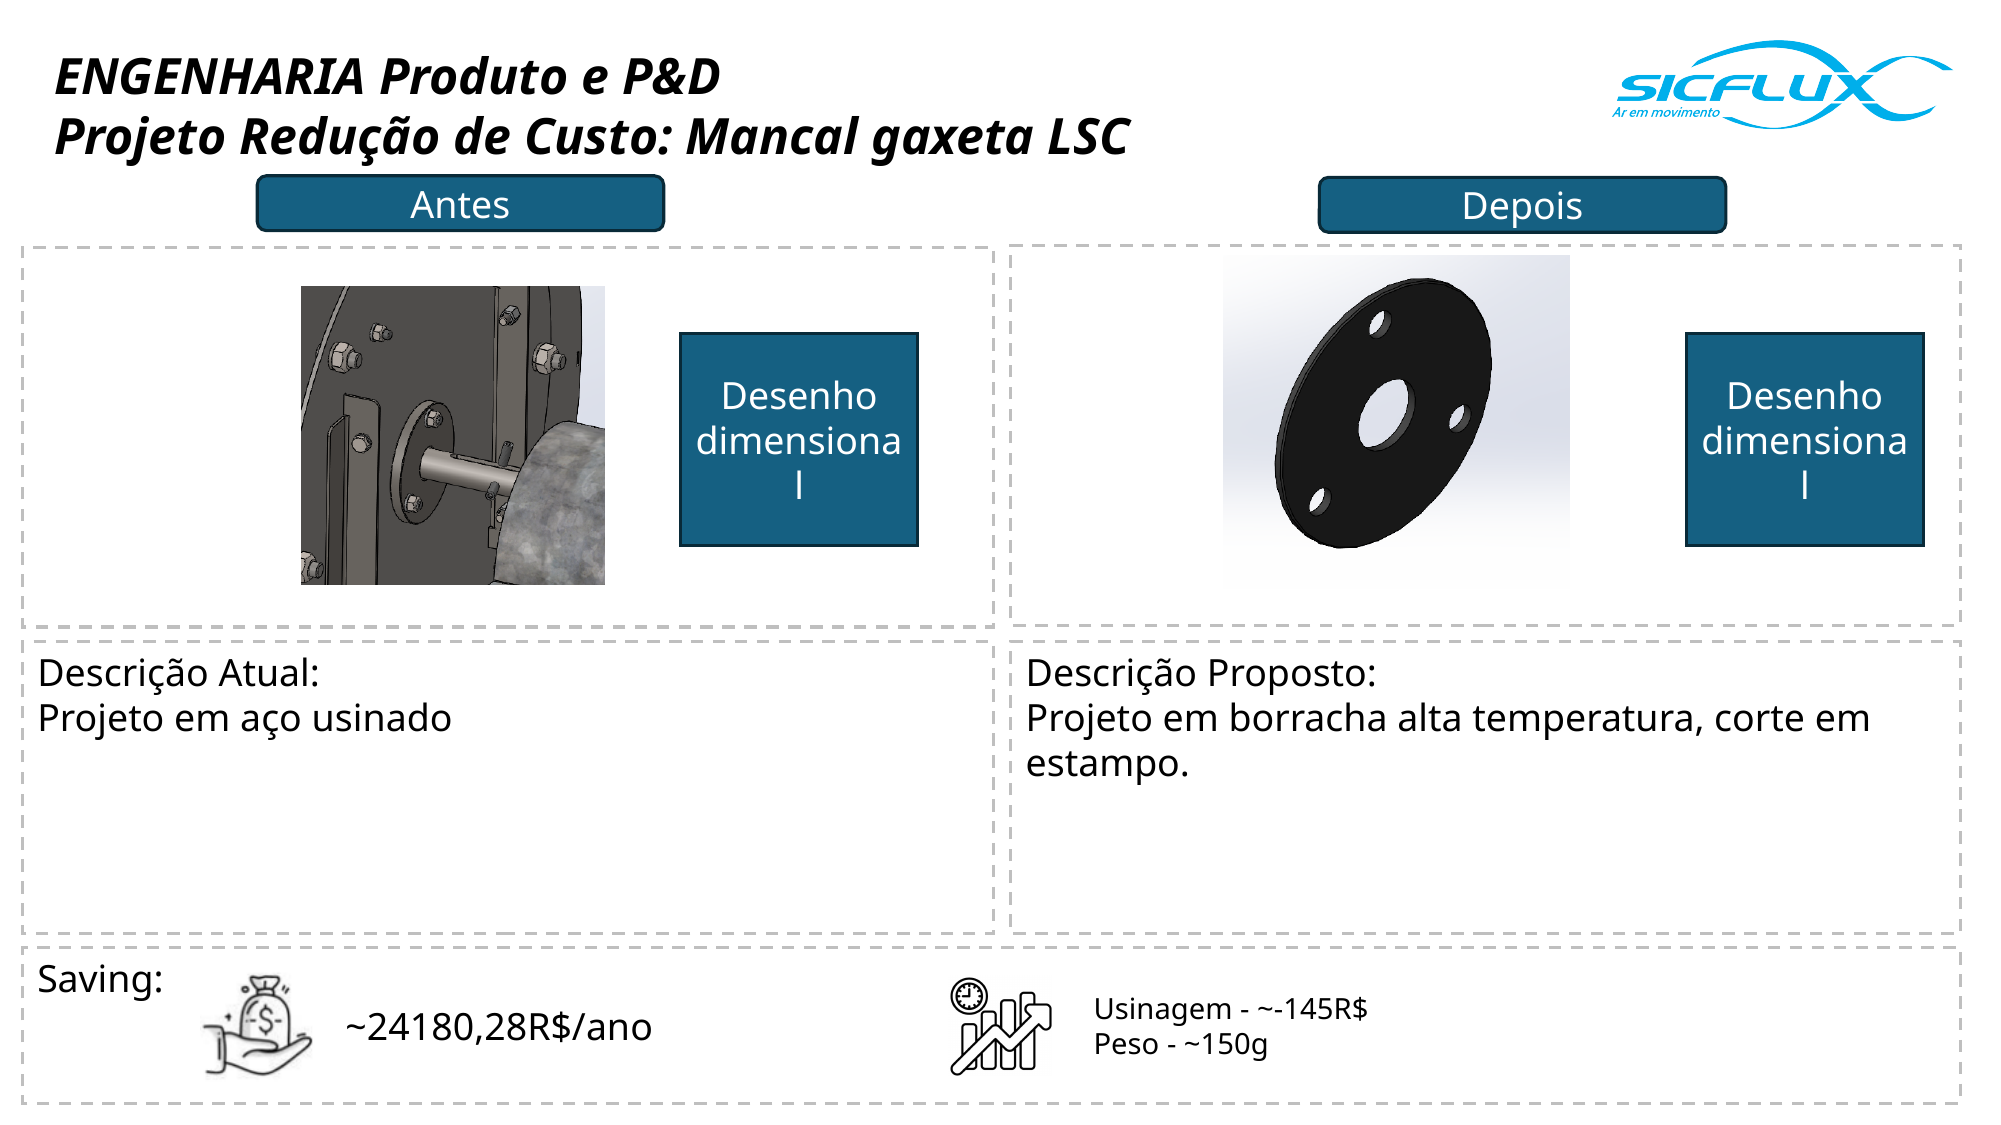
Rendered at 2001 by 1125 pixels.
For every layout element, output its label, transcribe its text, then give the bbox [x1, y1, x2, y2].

text_box ENGENHARIA Produto e P&D Projeto Redução de Custo: Mancal gaxeta LSC [39, 37, 1570, 172]
text_box Desenho dimensional [1685, 332, 1925, 547]
picture [948, 974, 1052, 1076]
text_box Antes [255, 174, 666, 233]
text_box [21, 246, 995, 629]
text_box Usinagem - ~-145R$ Peso - ~150g [1077, 965, 1667, 1085]
text_box Depois [1317, 175, 1728, 234]
picture [199, 966, 316, 1085]
text_box ~24180,28R$/ano [329, 965, 919, 1085]
text_box [1009, 244, 1962, 627]
picture [1604, 34, 1961, 135]
text_box Descrição Proposto: Projeto em borracha alta temperatura, corte em estampo. [1009, 640, 1962, 935]
picture [1222, 254, 1570, 590]
text_box Descrição Atual: Projeto em aço usinado [21, 640, 995, 935]
text_box Desenho dimensional [679, 332, 919, 547]
text_box Saving: [21, 946, 1962, 1105]
picture [301, 285, 605, 586]
